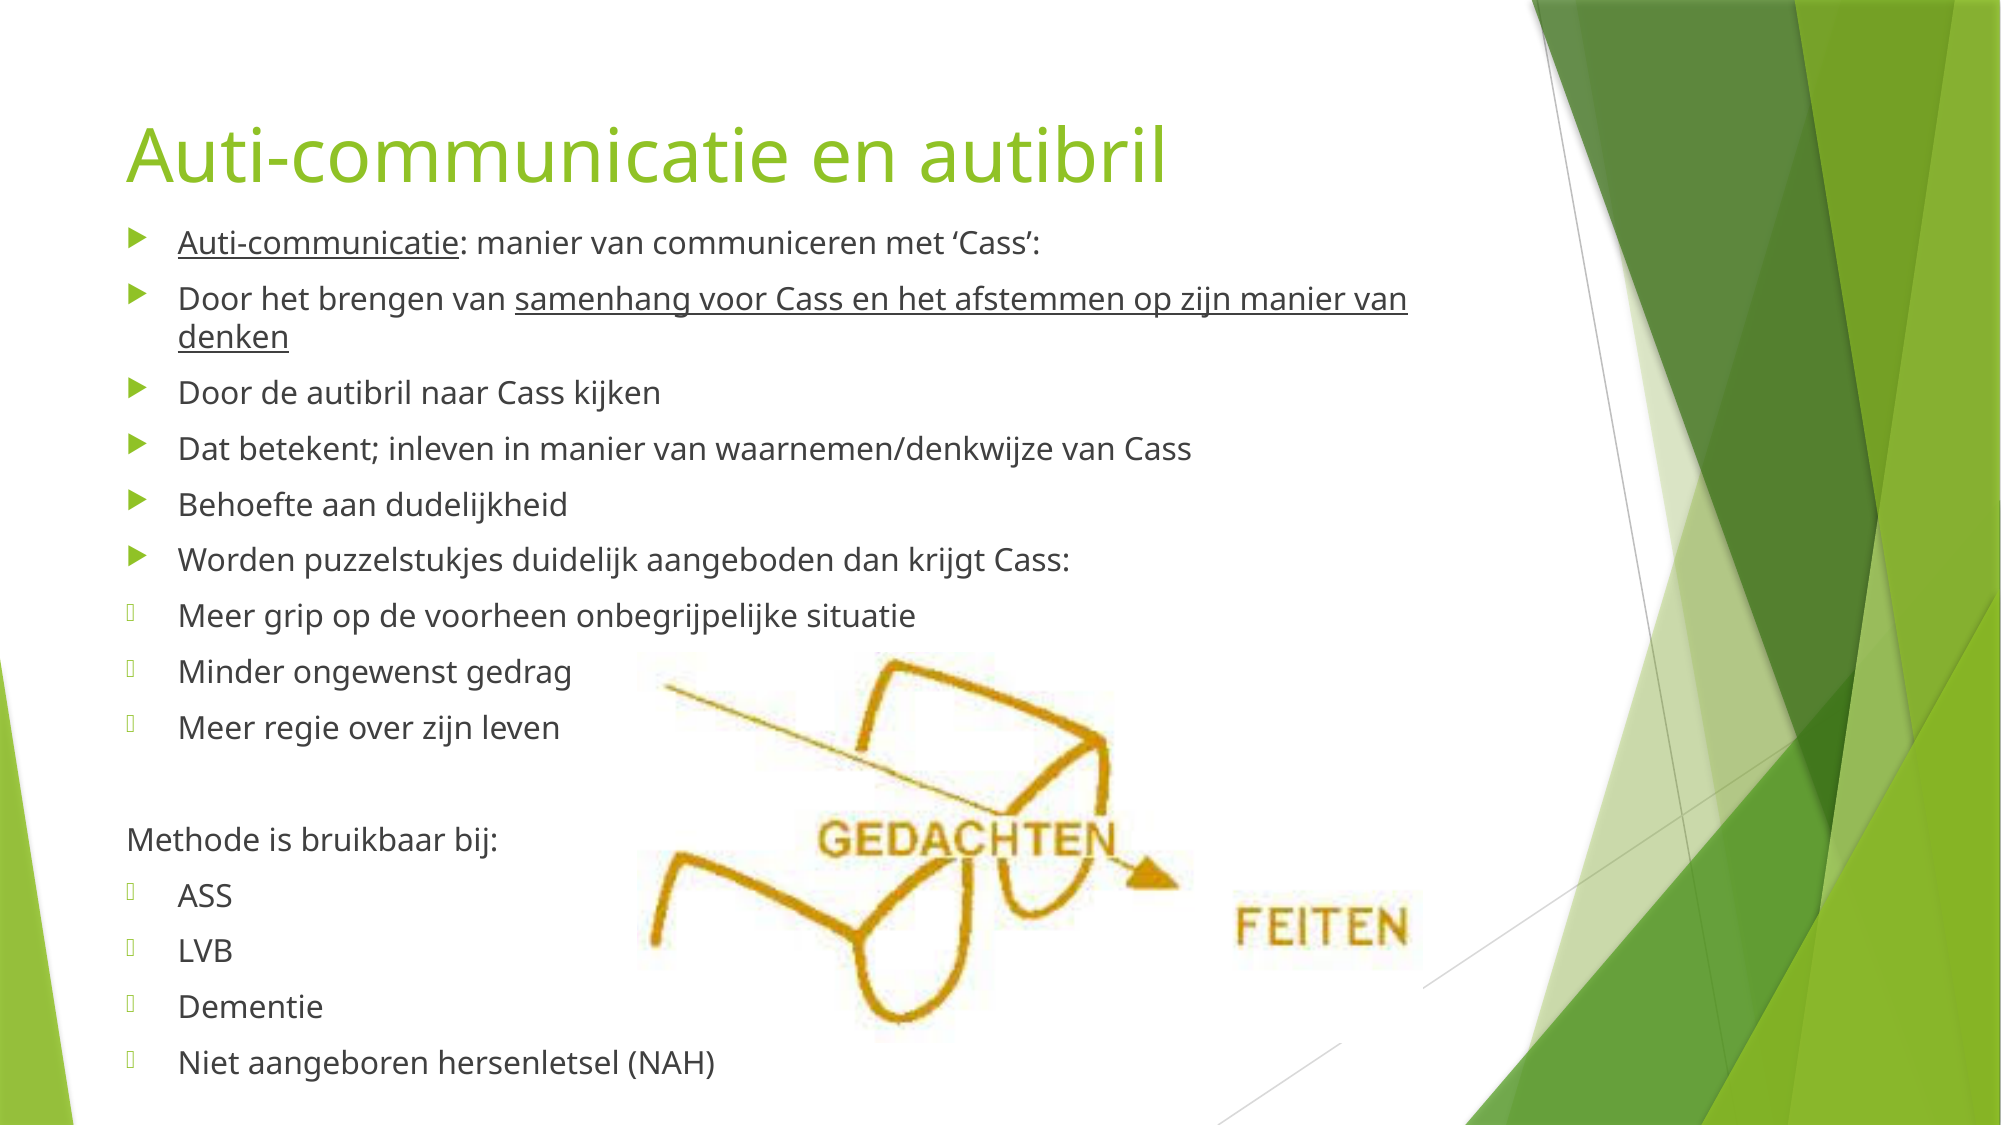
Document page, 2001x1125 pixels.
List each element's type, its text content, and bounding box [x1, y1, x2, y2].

picture [636, 652, 1424, 1044]
list Auti-communicatie: manier van communiceren met ‘Cass’: Door het brengen van samenhang voor Cass en het afstemmen op zijn manier van denken Door de autibril naar Cass kijken Dat betekent; inleven in manier van waarnemen/denkwijze van Cass Behoefte aan dudelijkheid Worden puzzelstukjes duidelijk aangeboden dan krijgt Cass: Meer grip op de voorheen onbegrijpelijke situatie Minder ongewenst gedrag Meer regie over zijn leven Methode is bruikbaar bij: ASS LVB Dementie Niet aangeboren hersenletsel (NAH) [111, 215, 1522, 1091]
title Auti-communicatie en autibril [111, 99, 1522, 215]
